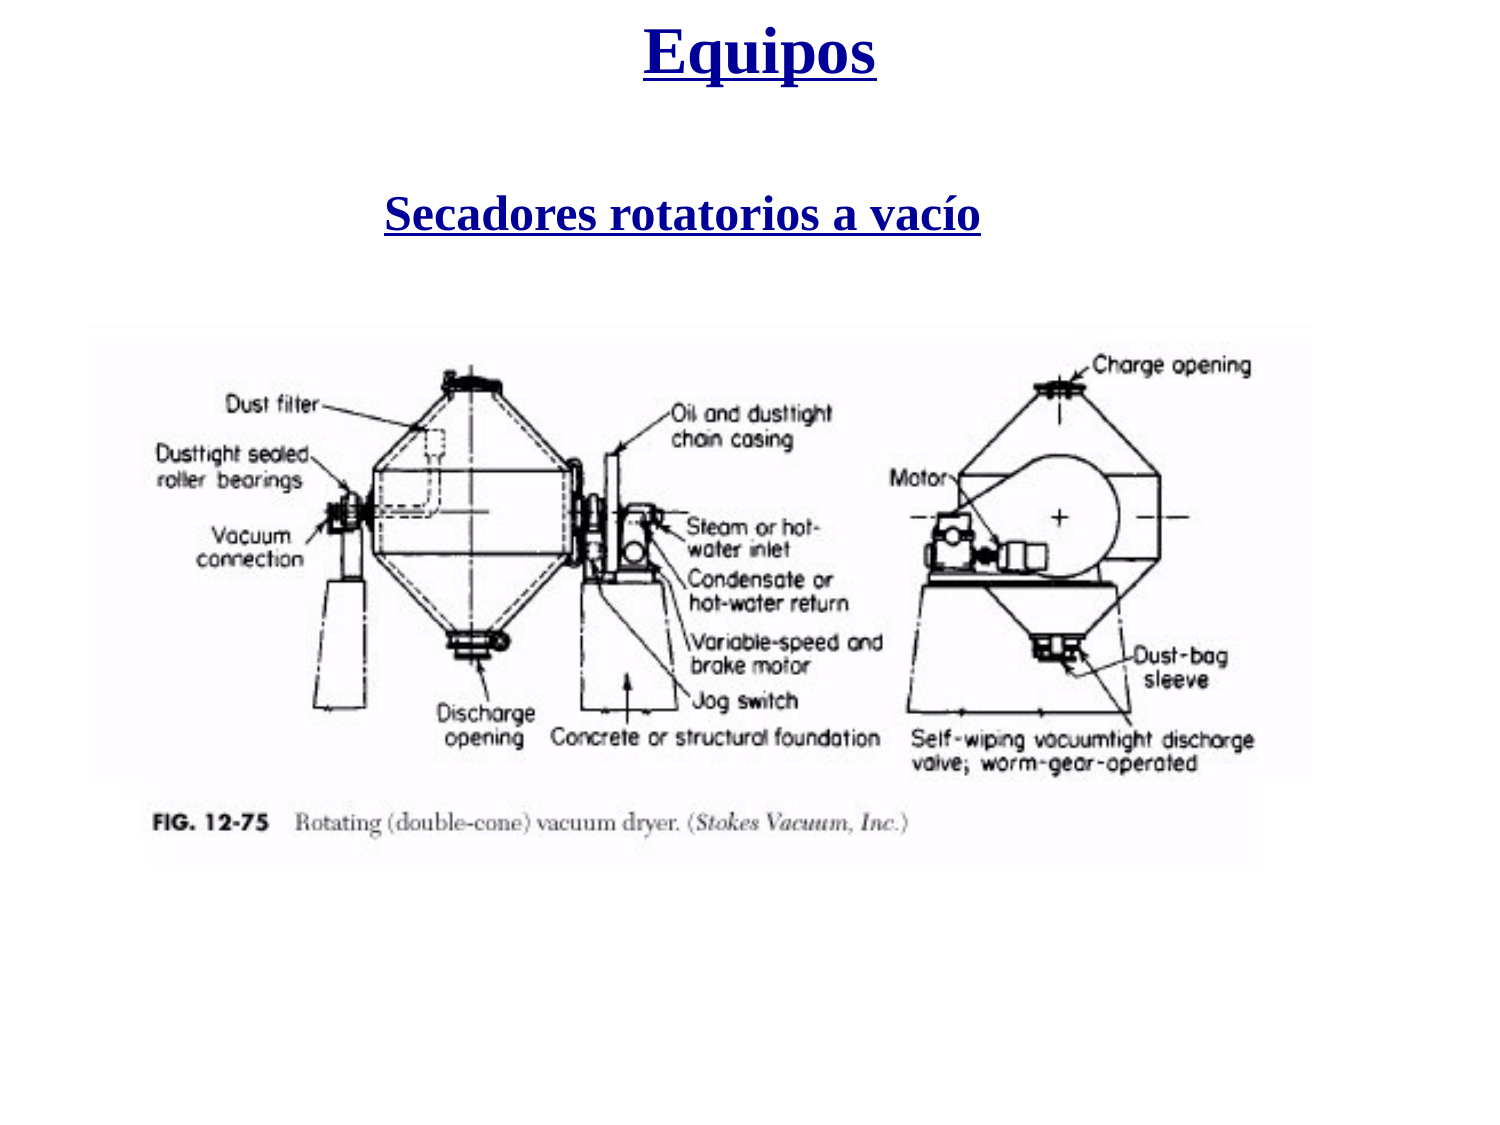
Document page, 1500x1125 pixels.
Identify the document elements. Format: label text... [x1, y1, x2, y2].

picture [87, 324, 1314, 870]
text_box Secadores rotatorios a vacío [369, 172, 997, 308]
text_box Equipos [403, 0, 1117, 95]
